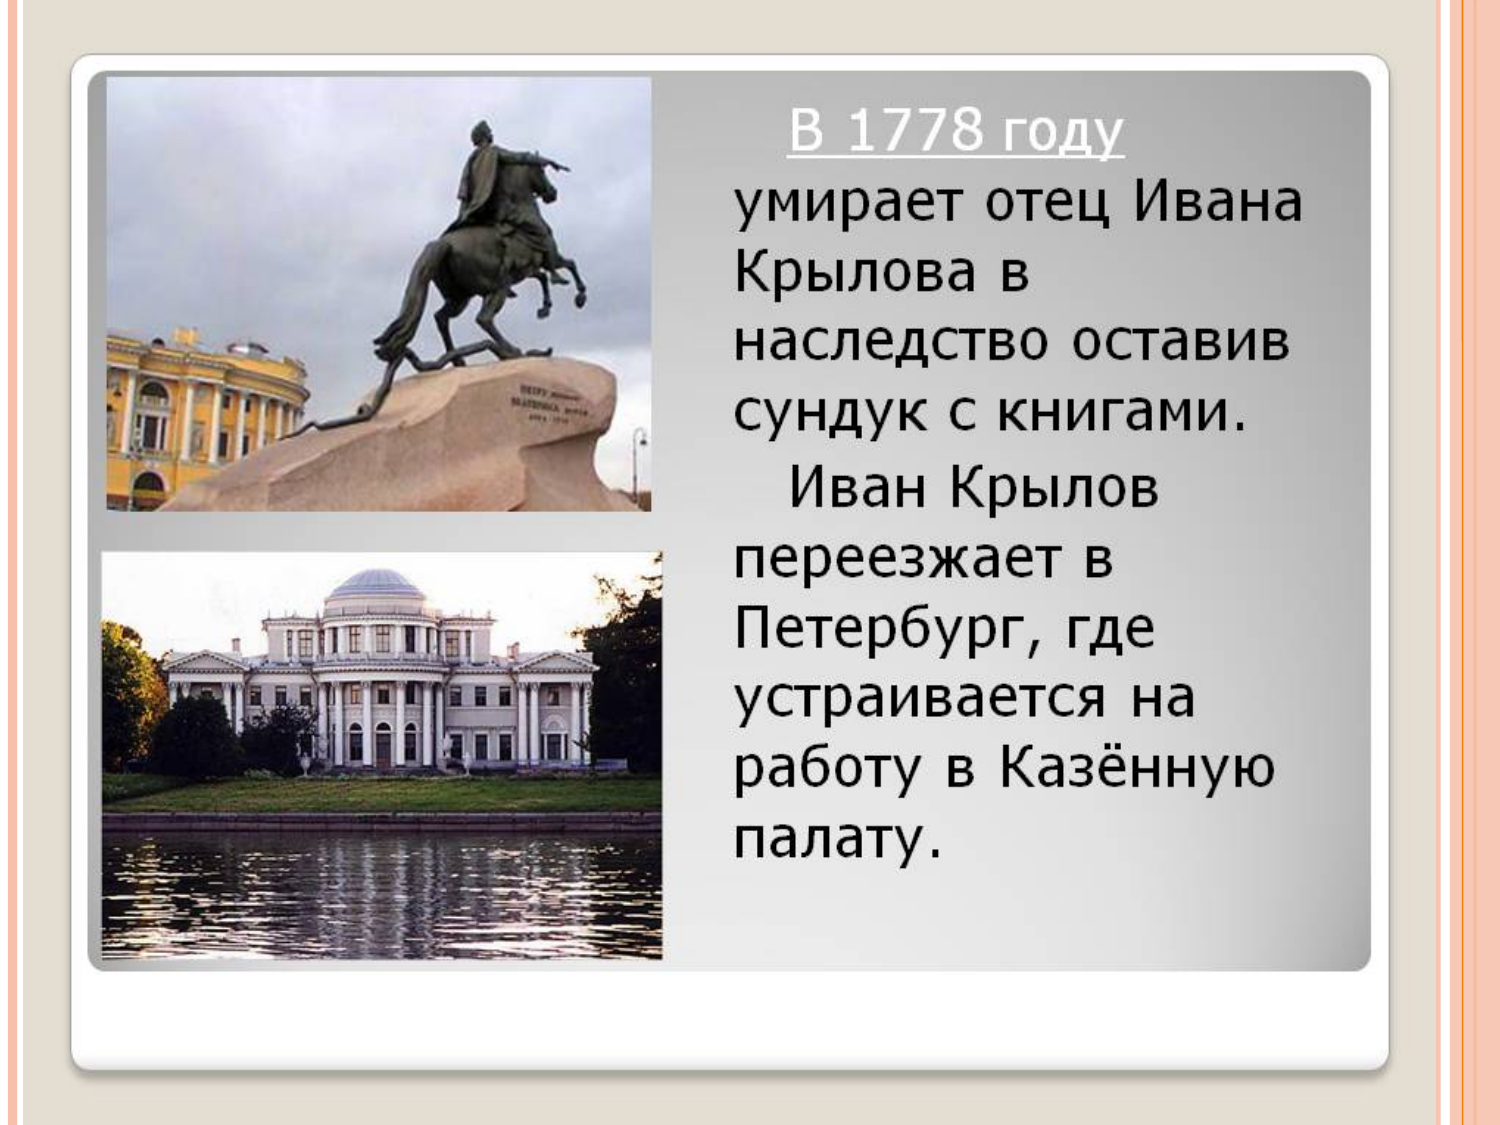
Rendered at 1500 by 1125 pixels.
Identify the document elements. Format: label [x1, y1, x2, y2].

list [23, 0, 1436, 1125]
